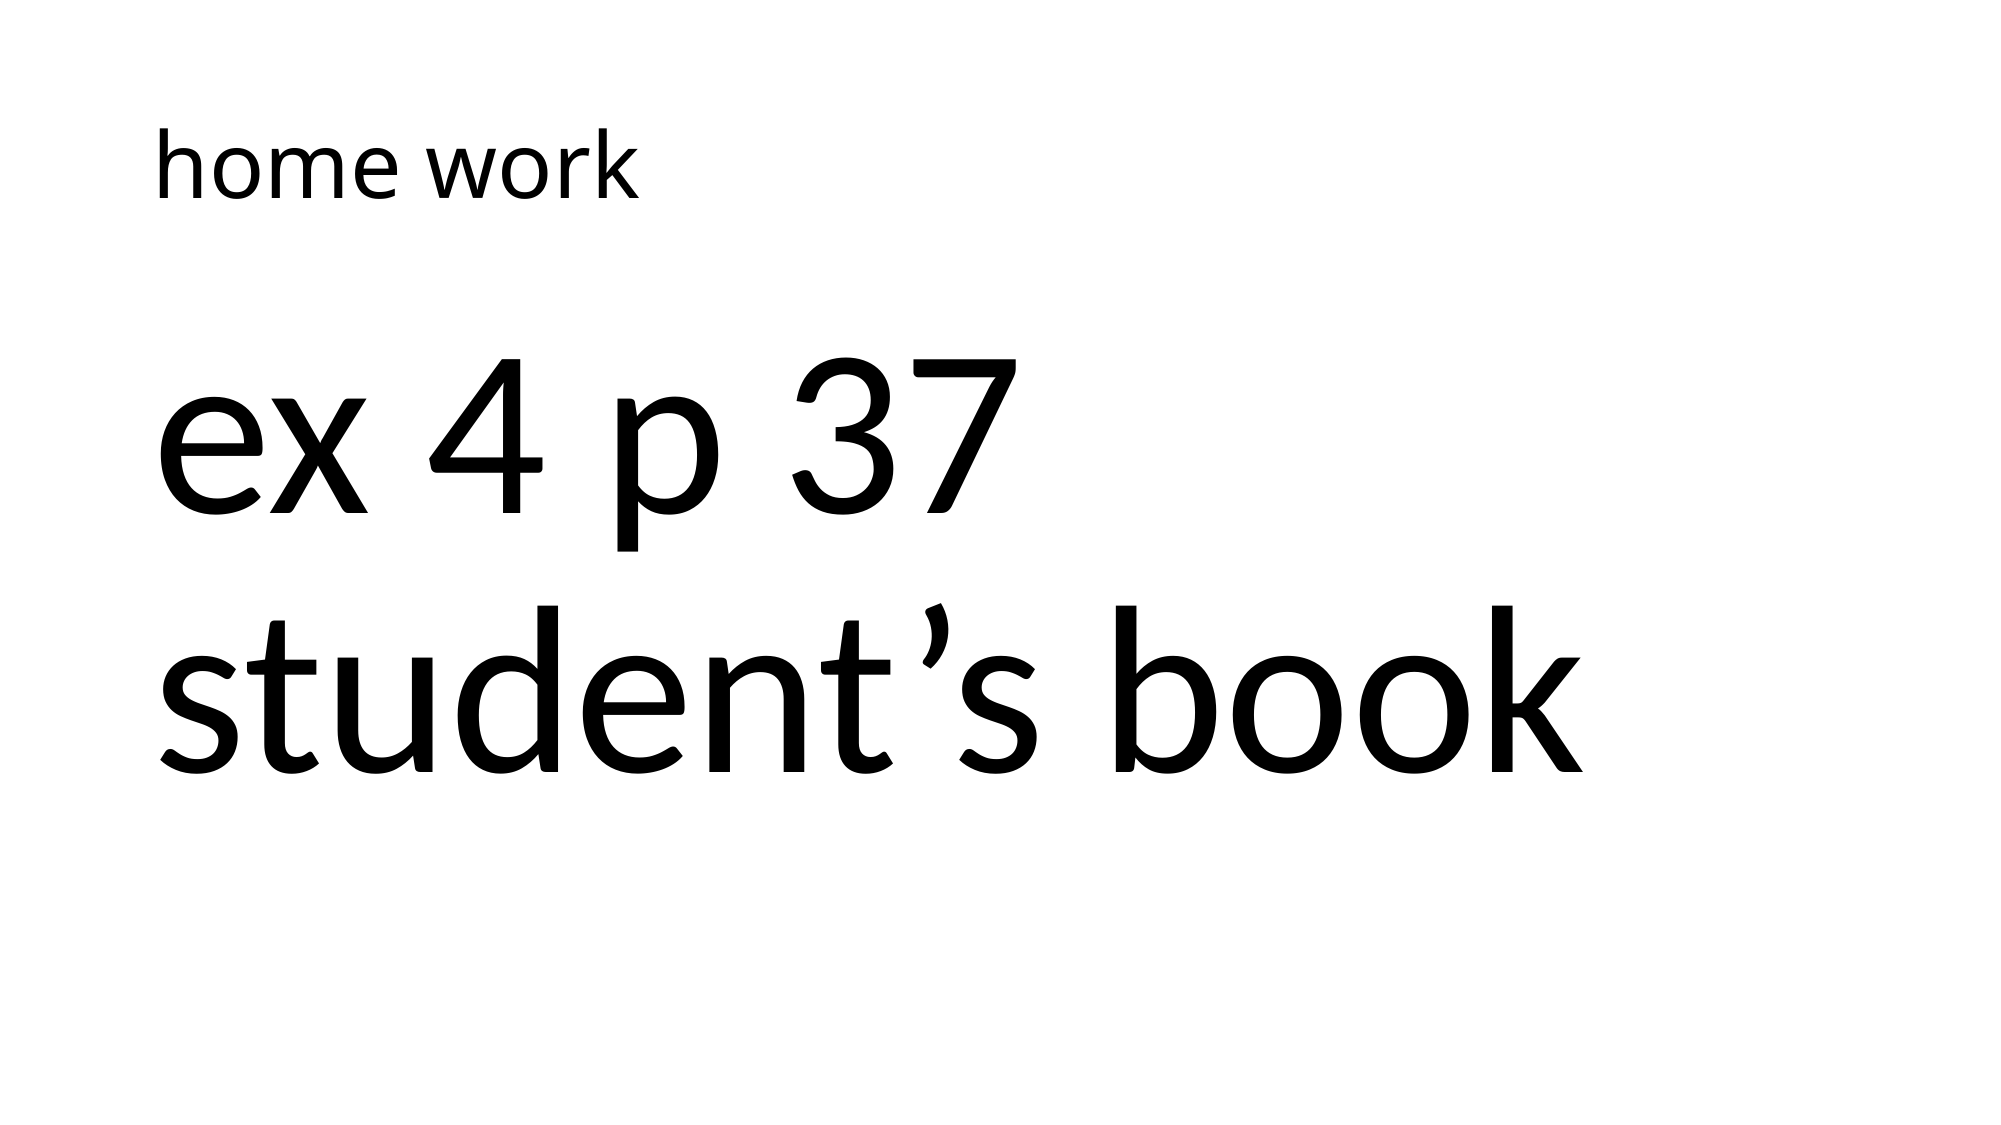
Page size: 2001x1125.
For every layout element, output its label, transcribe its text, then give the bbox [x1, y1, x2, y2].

title home work [137, 59, 1863, 278]
list ex 4 p 37 student’s book [137, 299, 1863, 1014]
